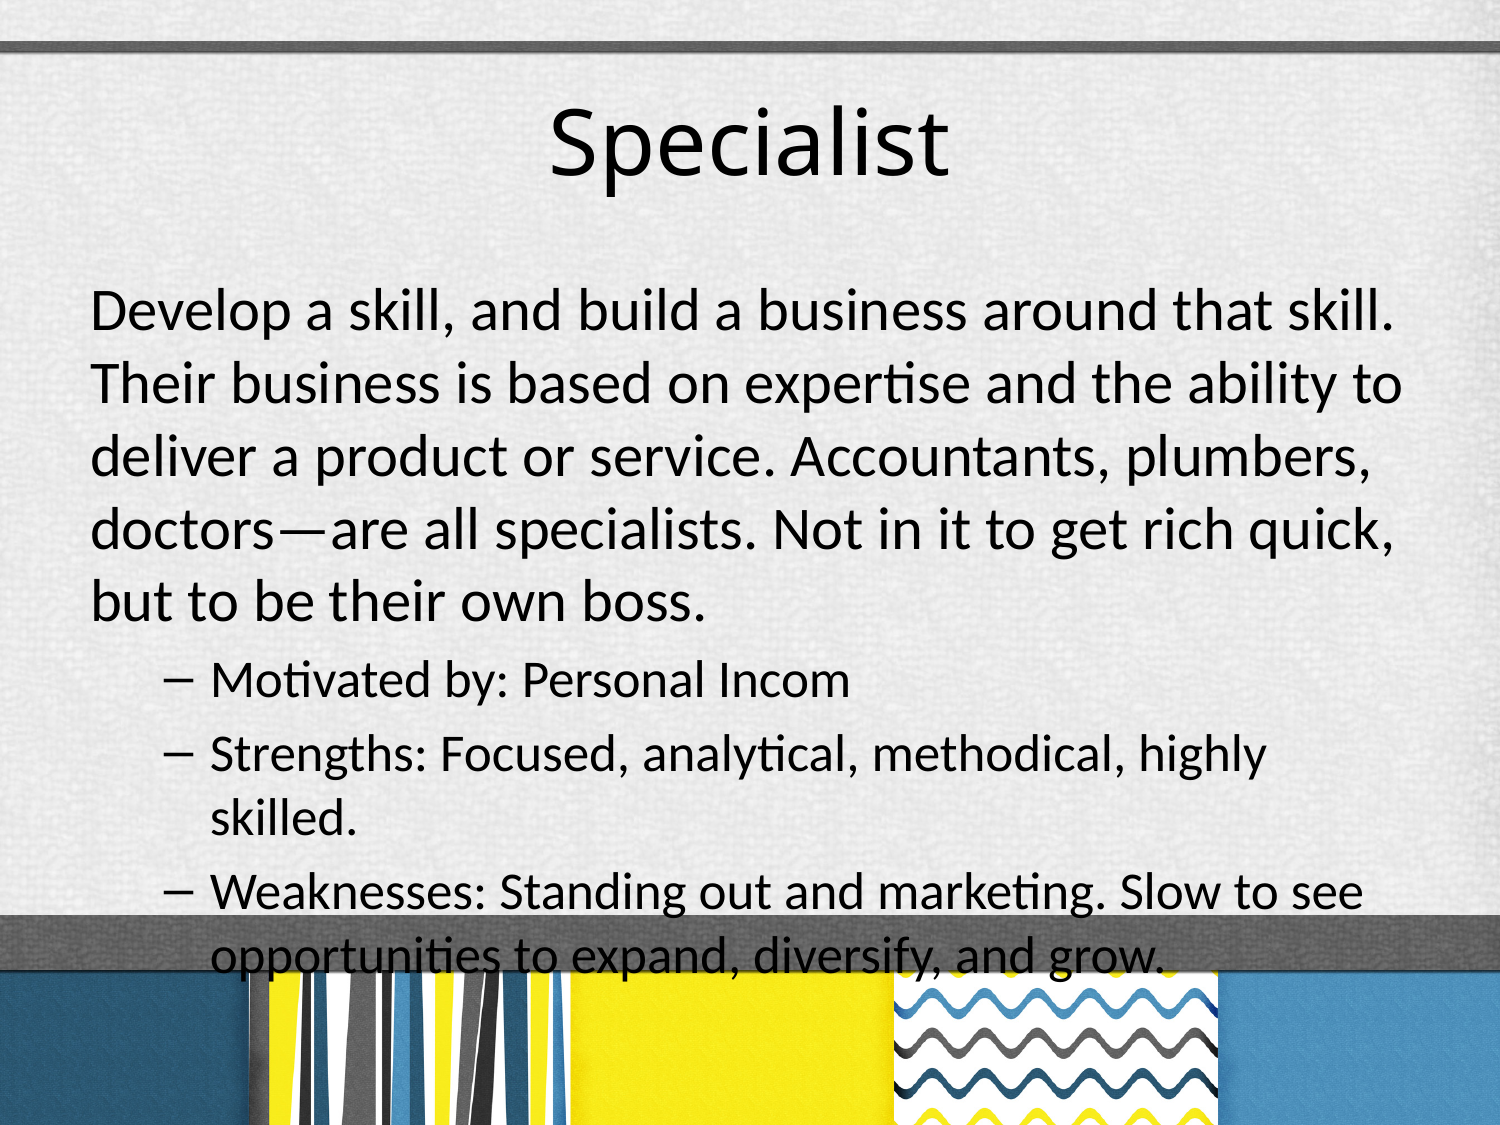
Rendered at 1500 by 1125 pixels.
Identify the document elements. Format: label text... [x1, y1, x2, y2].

title Specialist [75, 45, 1425, 233]
picture [0, 0, 1500, 1125]
list Develop a skill, and build a business around that skill. Their business is based on expertise and the ability to deliver a product or service. Accountants, plumbers, doctors—are all specialists. Not in it to get rich quick, but to be their own boss. Motivated by: Personal Incom Strengths: Focused, analytical, methodical, highly skilled. Weaknesses: Standing out and marketing. Slow to see opportunities to expand, diversify, and grow. [75, 262, 1425, 1005]
